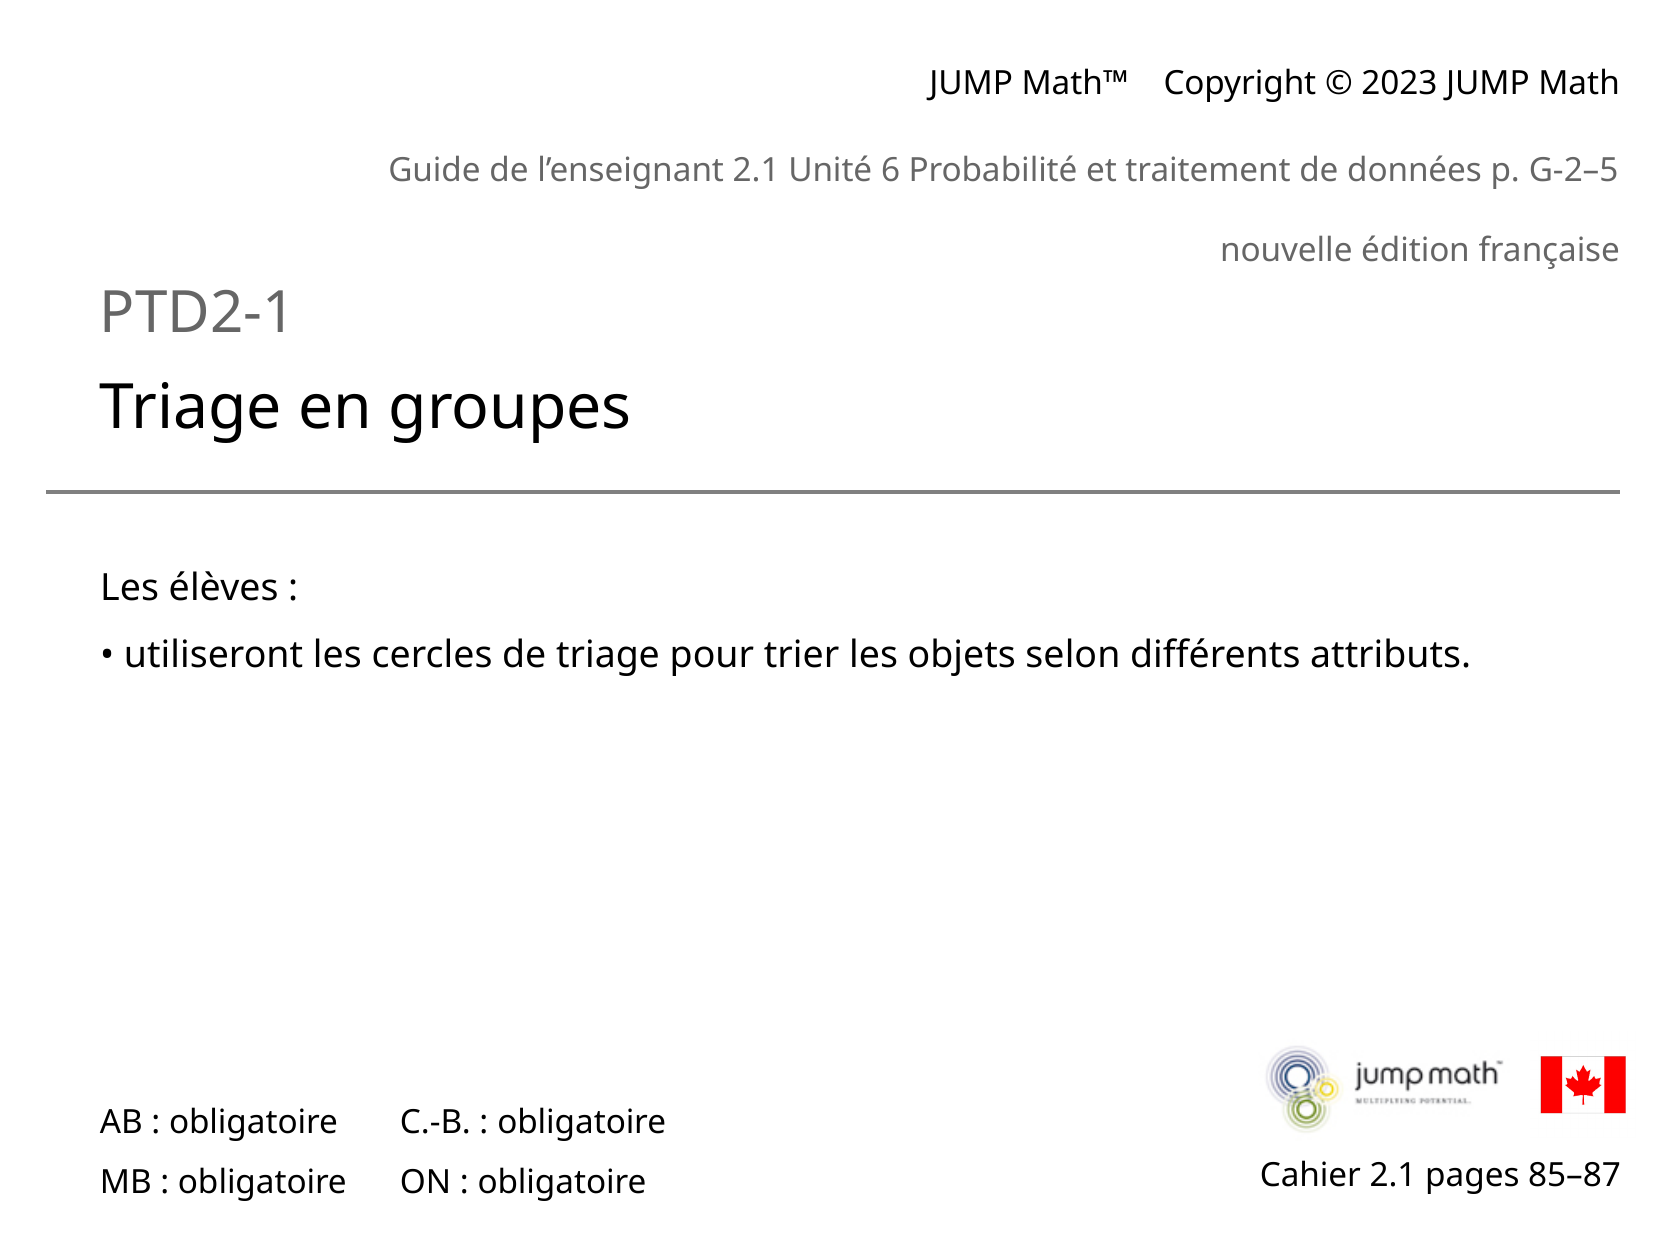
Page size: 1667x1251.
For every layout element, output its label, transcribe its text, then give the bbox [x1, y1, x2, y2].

text_box Les élèves : • utiliseront les cercles de triage pour trier les objets selon différents attributs. [85, 549, 1563, 683]
picture [1530, 1031, 1637, 1138]
text_box JUMP Math™ Copyright © 2023 JUMP Math [837, 54, 1636, 109]
text_box AB : obligatoire C.-B. : obligatoire MB : obligatoire ON : obligatoire [85, 1072, 1017, 1208]
picture [1258, 1038, 1510, 1141]
text_box Triage en groupes [85, 358, 1359, 448]
text_box PTD2-1 [85, 266, 359, 352]
text_box Guide de l’enseignant 2.1 Unité 6 Probabilité et traitement de données p. G-2–5 nouvelle édition française [316, 120, 1636, 276]
text_box Cahier 2.1 pages 85–87 [1162, 1145, 1637, 1201]
